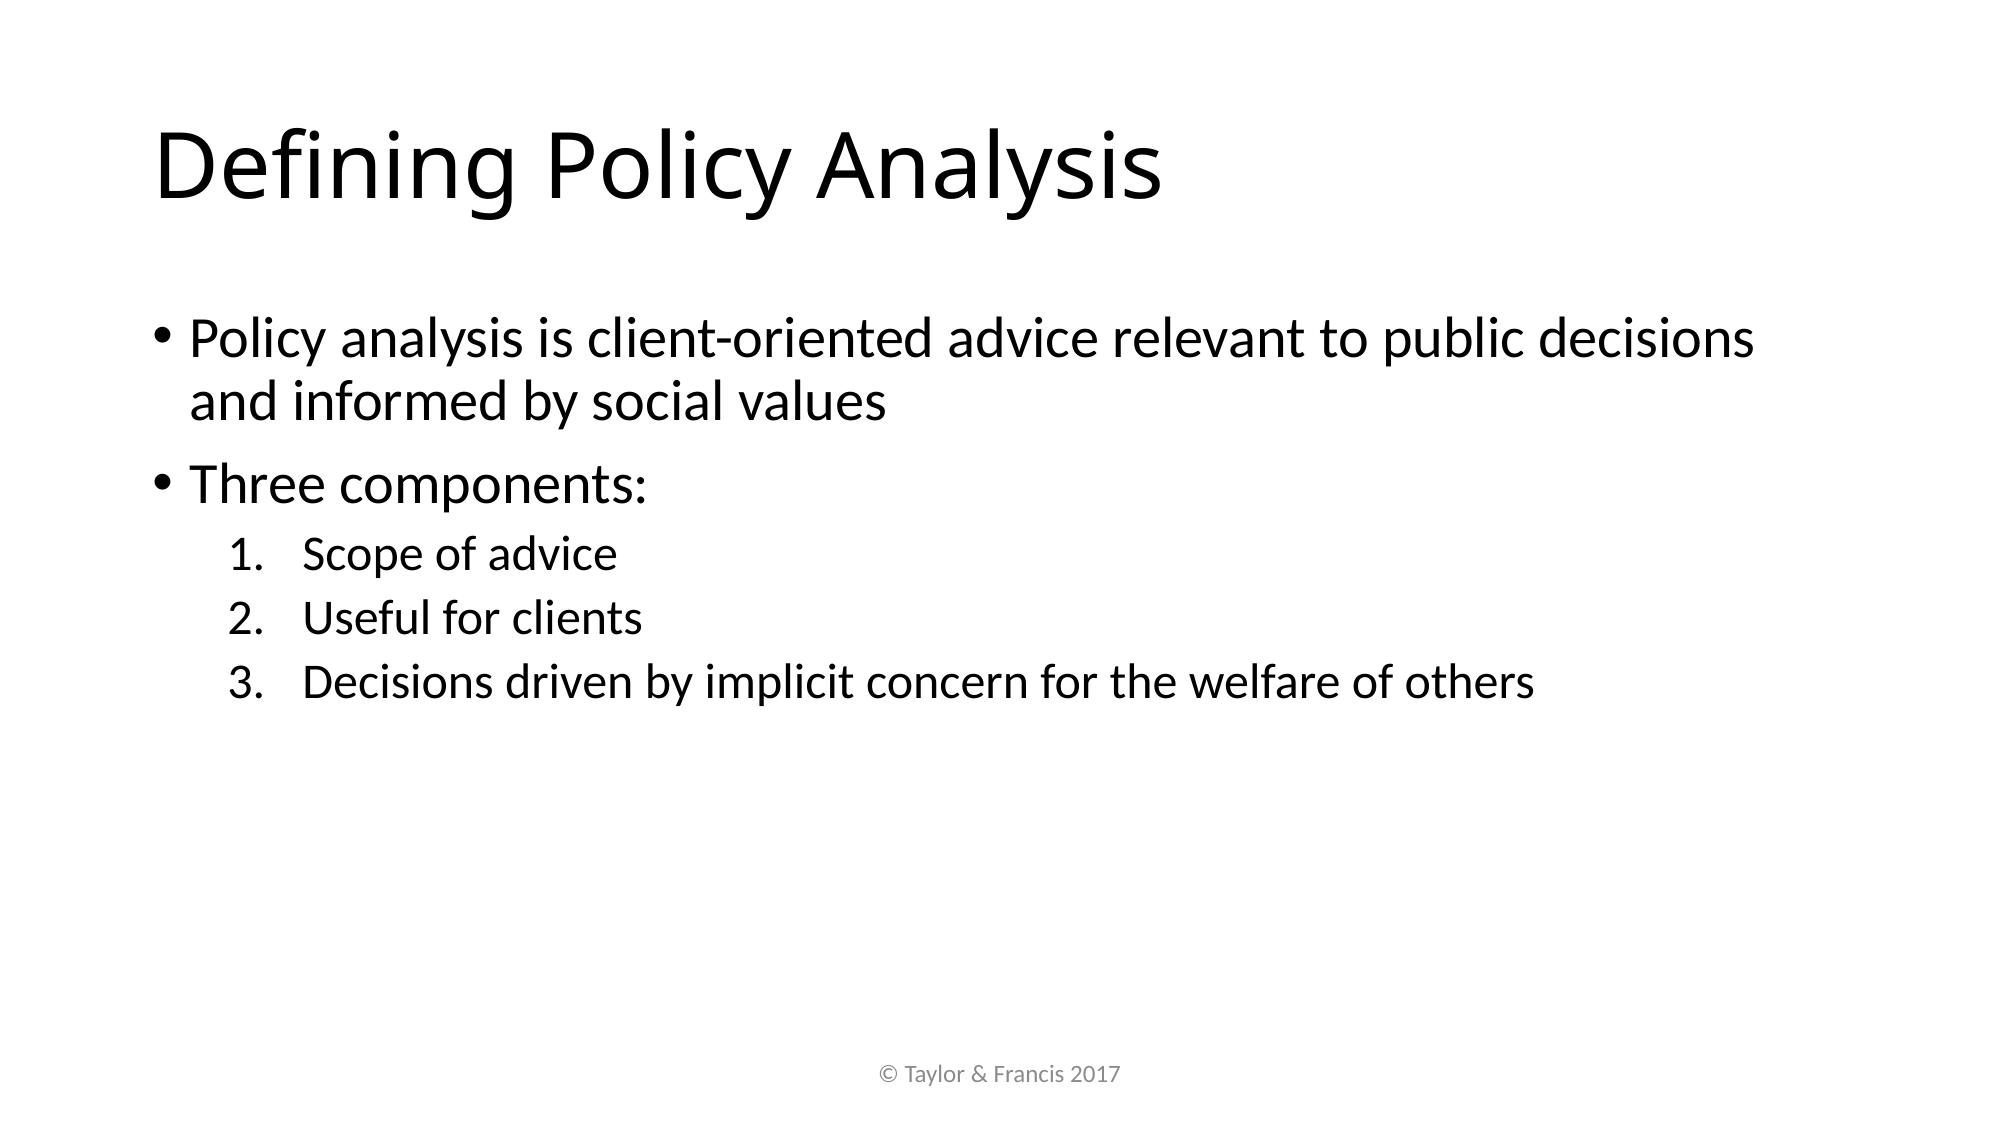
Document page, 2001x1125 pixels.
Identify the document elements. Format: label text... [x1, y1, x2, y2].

title Defining Policy Analysis [137, 59, 1863, 278]
list Policy analysis is client-oriented advice relevant to public decisions and informed by social values Three components: Scope of advice Useful for clients Decisions driven by implicit concern for the welfare of others [137, 299, 1863, 1014]
footer © Taylor & Francis 2017 [662, 1042, 1338, 1103]
